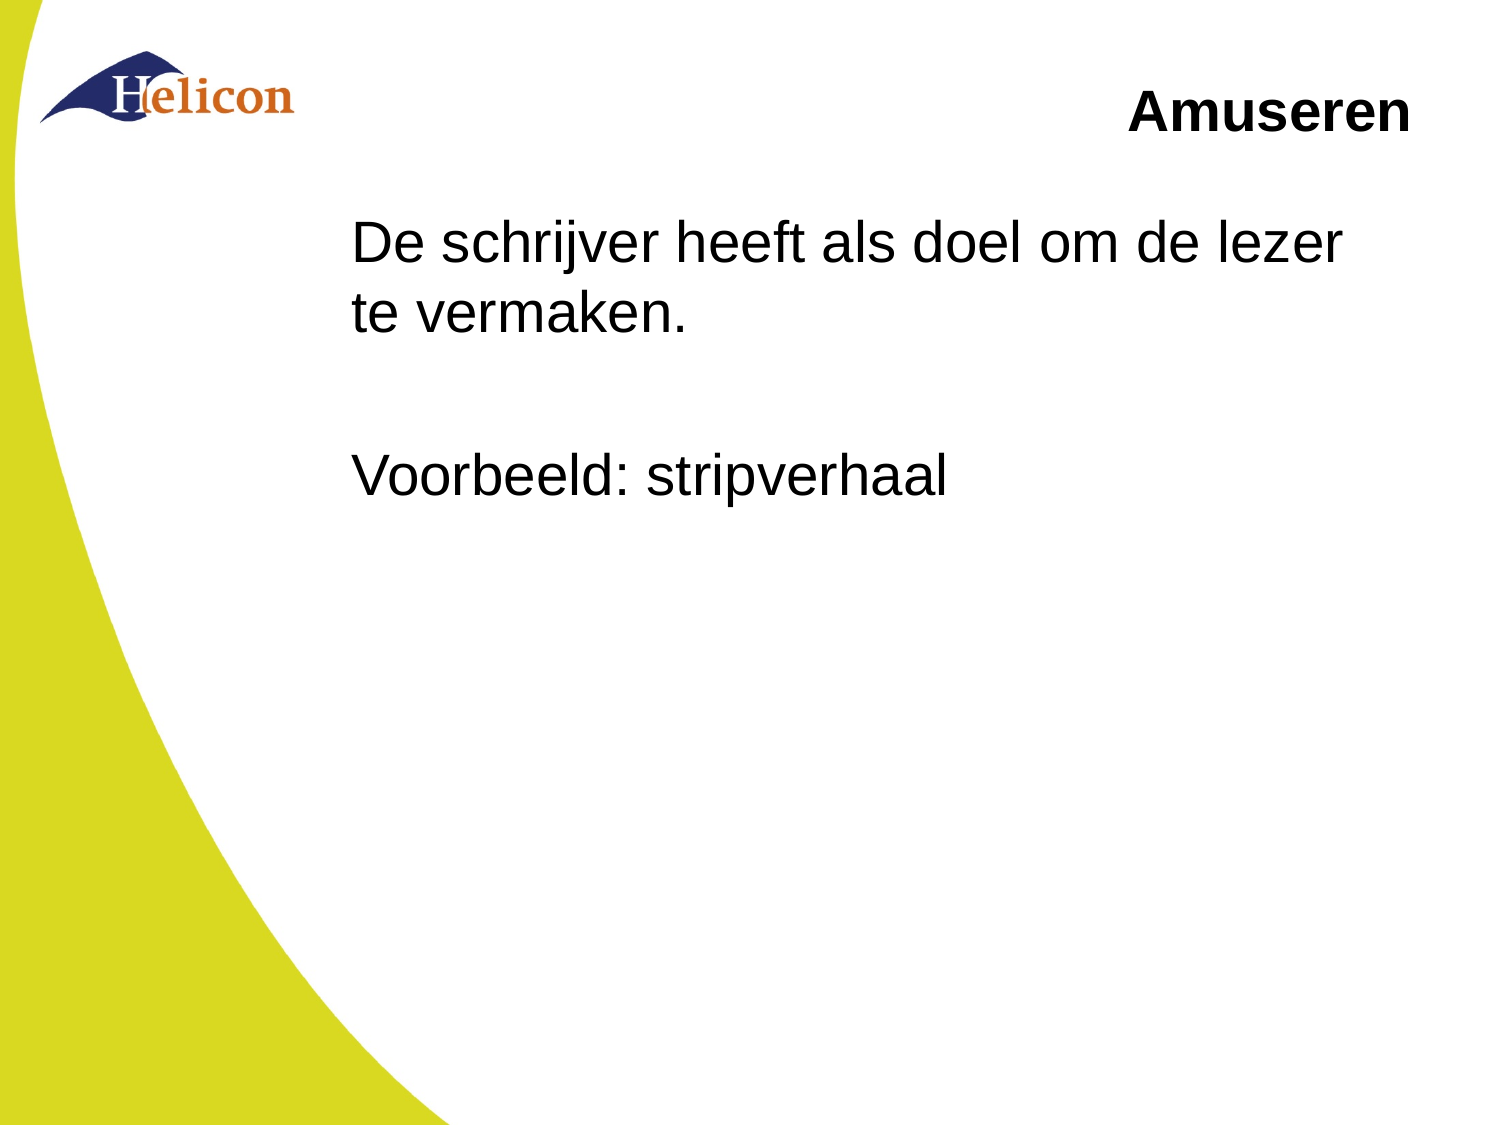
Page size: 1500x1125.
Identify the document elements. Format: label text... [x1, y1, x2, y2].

title Amuseren [337, 54, 1428, 161]
list De schrijver heeft als doel om de lezer te vermaken. Voorbeeld: stripverhaal [336, 196, 1425, 1005]
picture [0, 0, 1500, 1125]
